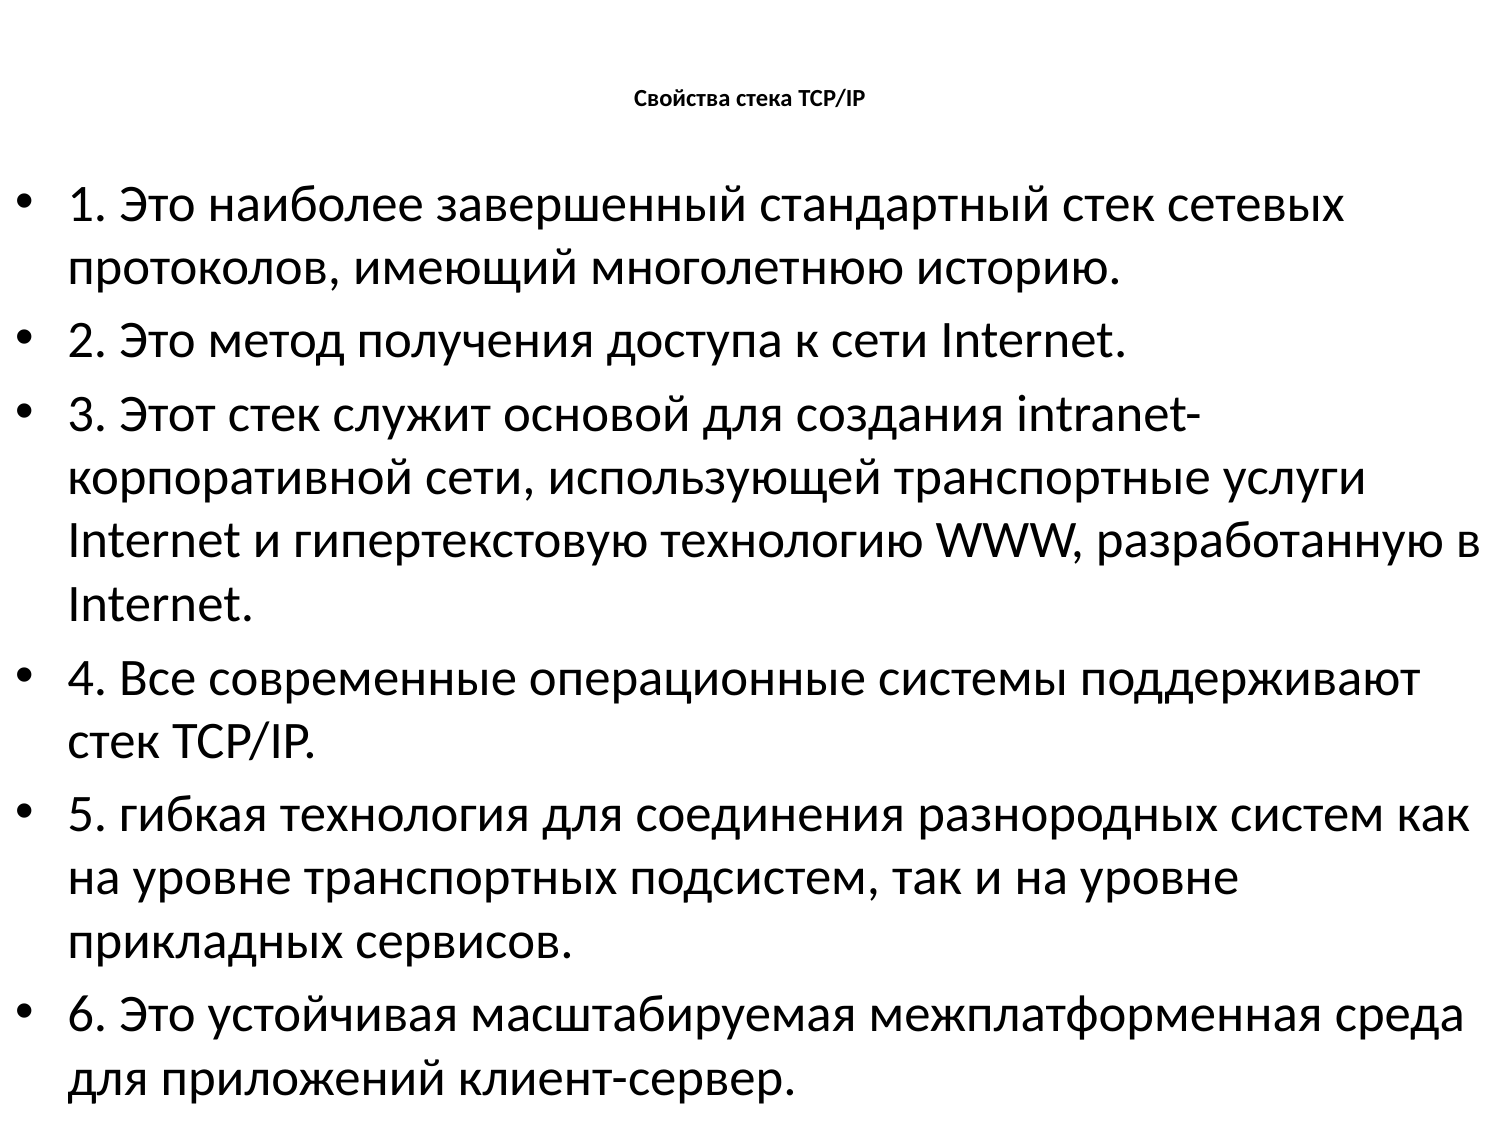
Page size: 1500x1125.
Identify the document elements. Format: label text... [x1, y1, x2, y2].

list 1. Это наиболее завершенный стандартный стек сетевых протоколов, имеющий многолетнюю историю. 2. Это метод получения доступа к сети Internet. 3. Этот стек служит основой для создания intranet- корпоративной сети, использующей транспортные услуги Internet и гипертекстовую технологию WWW, разработанную в Internet. 4. Все современные операционные системы поддерживают стек TCP/IP. 5. гибкая технология для соединения разнородных систем как на уровне транспортных подсистем, так и на уровне прикладных сервисов. 6. Это устойчивая масштабируемая межплатформенная среда для приложений клиент-сервер. [0, 160, 1500, 1125]
title Свойства стека TCP/IP [75, 45, 1425, 149]
